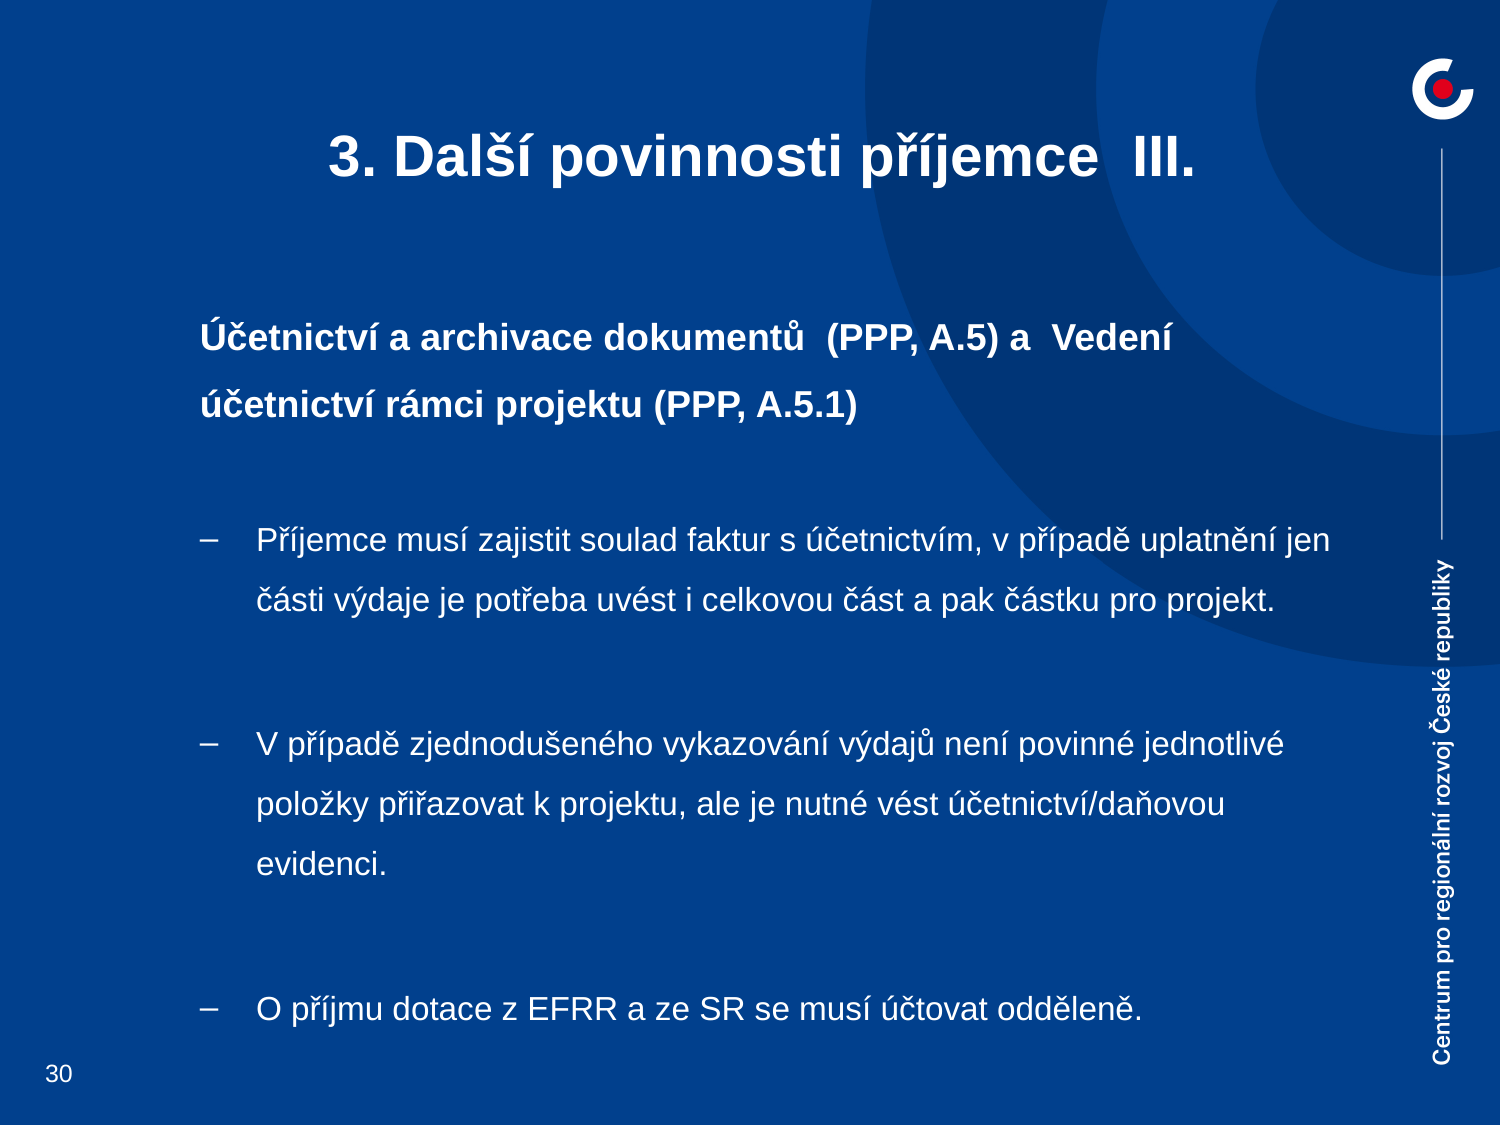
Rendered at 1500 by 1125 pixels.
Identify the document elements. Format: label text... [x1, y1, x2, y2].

list Účetnictví a archivace dokumentů (PPP, A.5) a Vedení účetnictví rámci projektu (PPP, A.5.1) Příjemce musí zajistit soulad faktur s účetnictvím, v případě uplatnění jen části výdaje je potřeba uvést i celkovou část a pak částku pro projekt. V případě zjednodušeného vykazování výdajů není povinné jednotlivé položky přiřazovat k projektu, ale je nutné vést účetnictví/daňovou evidenci. O příjmu dotace z EFRR a ze SR se musí účtovat odděleně. [185, 283, 1360, 1060]
picture [0, 0, 1500, 1125]
slide_number 30 [30, 1042, 113, 1103]
title 3. Další povinnosti příjemce III. [185, 110, 1343, 236]
